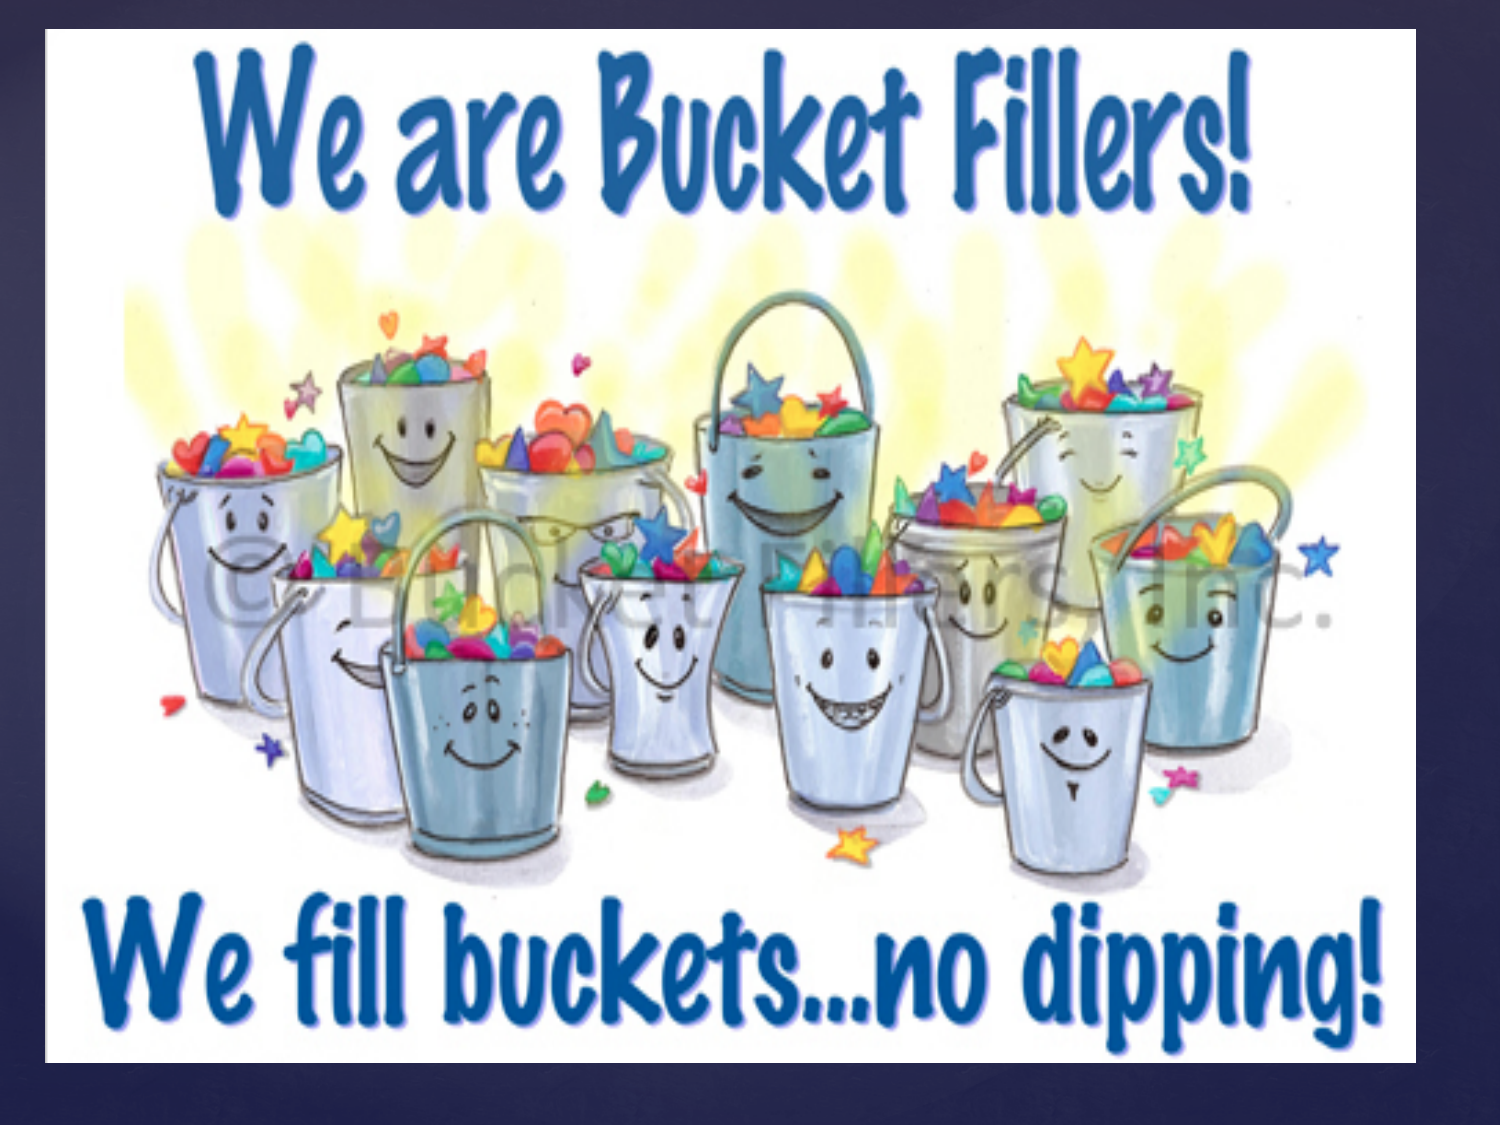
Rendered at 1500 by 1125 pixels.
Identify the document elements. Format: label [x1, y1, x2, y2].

picture [45, 28, 1416, 1064]
